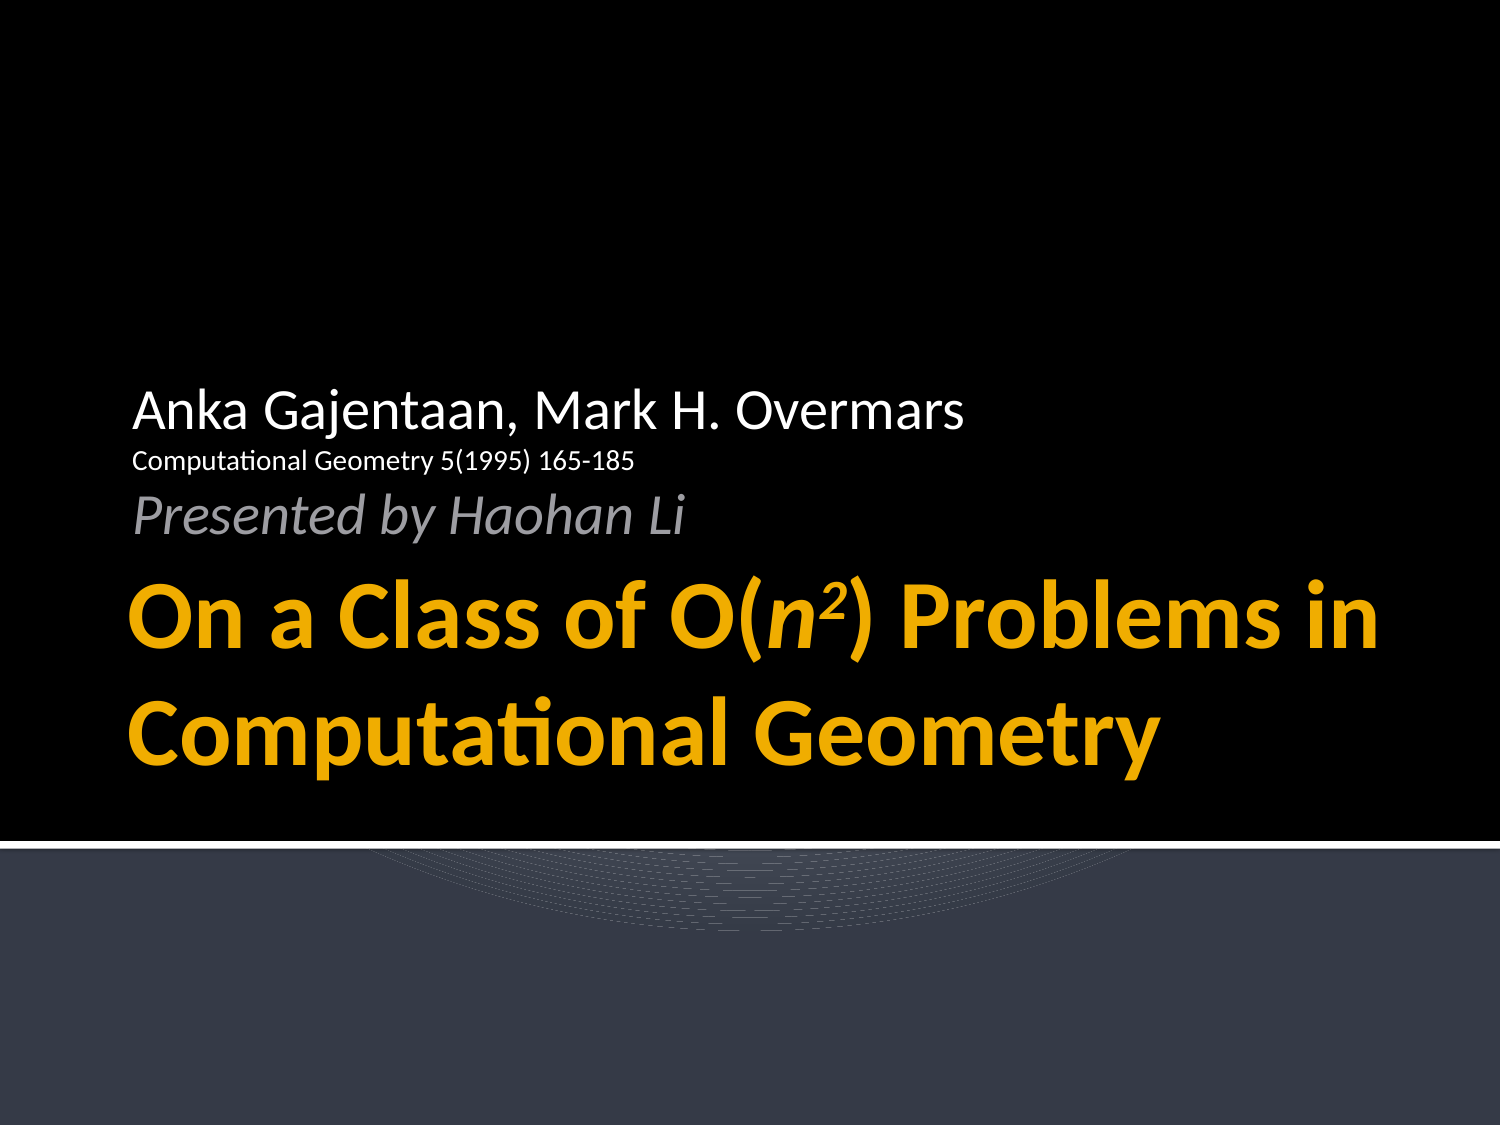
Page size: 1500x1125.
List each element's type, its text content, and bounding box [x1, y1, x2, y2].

subtitle Anka Gajentaan, Mark H. Overmars Computational Geometry 5(1995) 165-185 Presented by Haohan Li [112, 299, 1438, 546]
title On a Class of O(n2) Problems in Computational Geometry [112, 550, 1438, 825]
